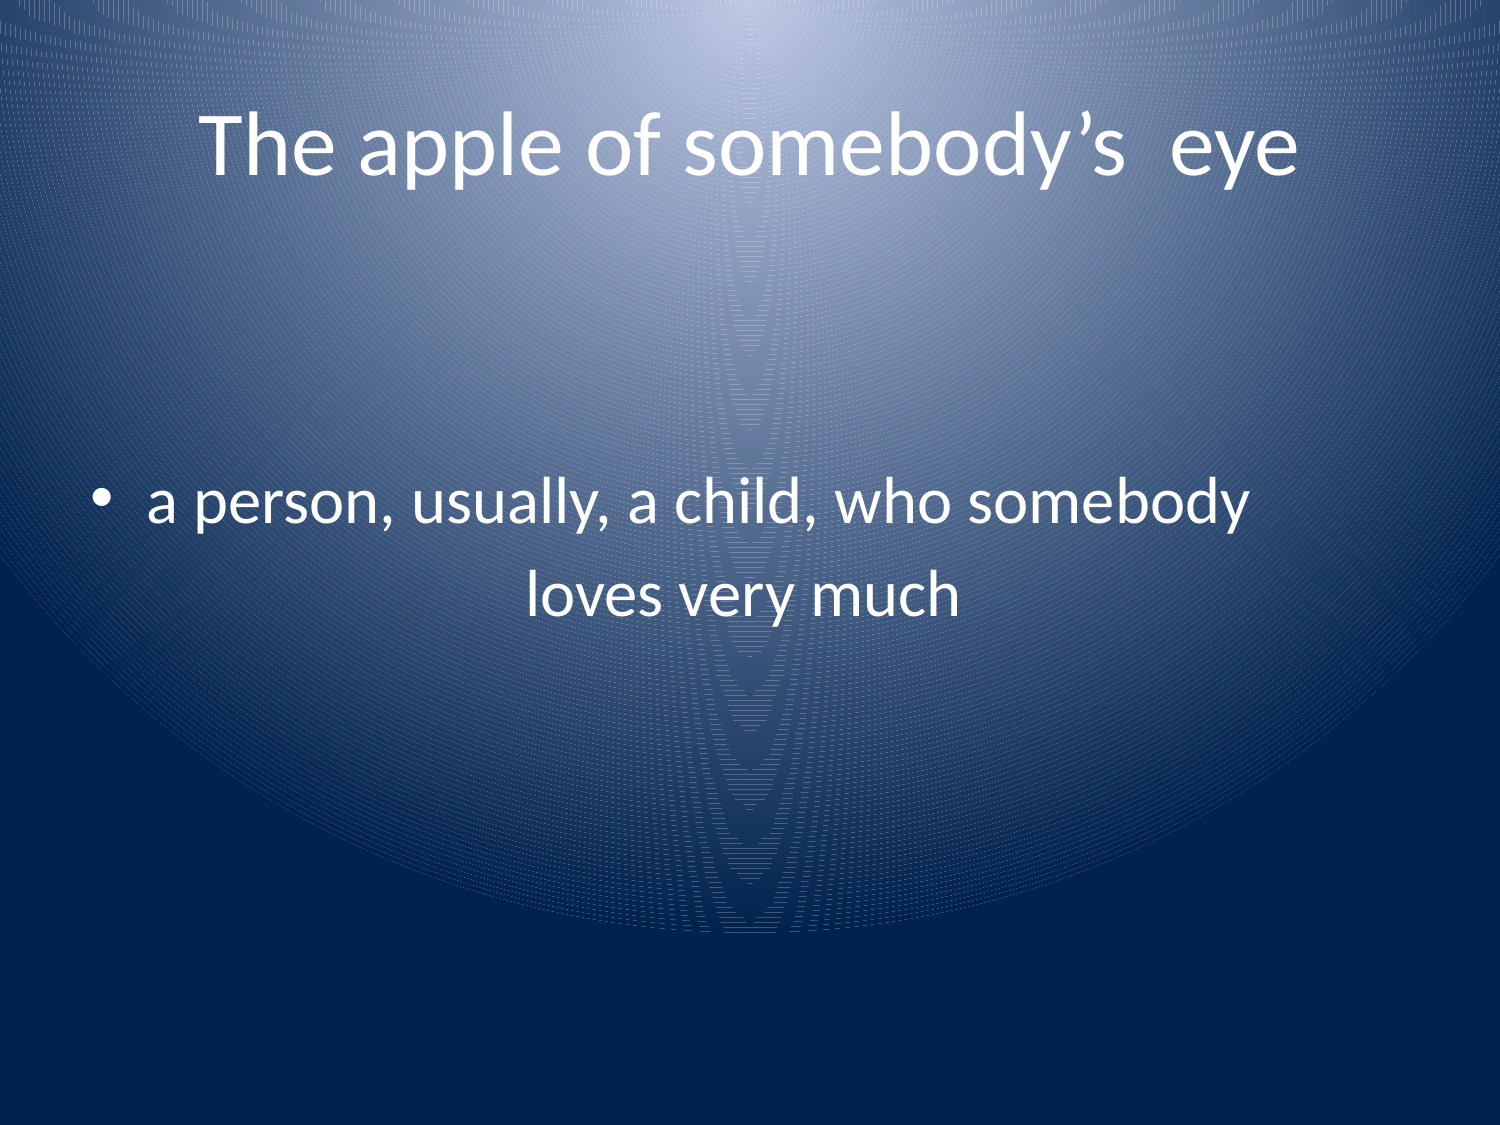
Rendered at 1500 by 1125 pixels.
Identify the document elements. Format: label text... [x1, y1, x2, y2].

list a person, usually, a child, who somebody loves very much [75, 262, 1425, 1005]
title The apple of somebody’s eye [75, 45, 1425, 233]
